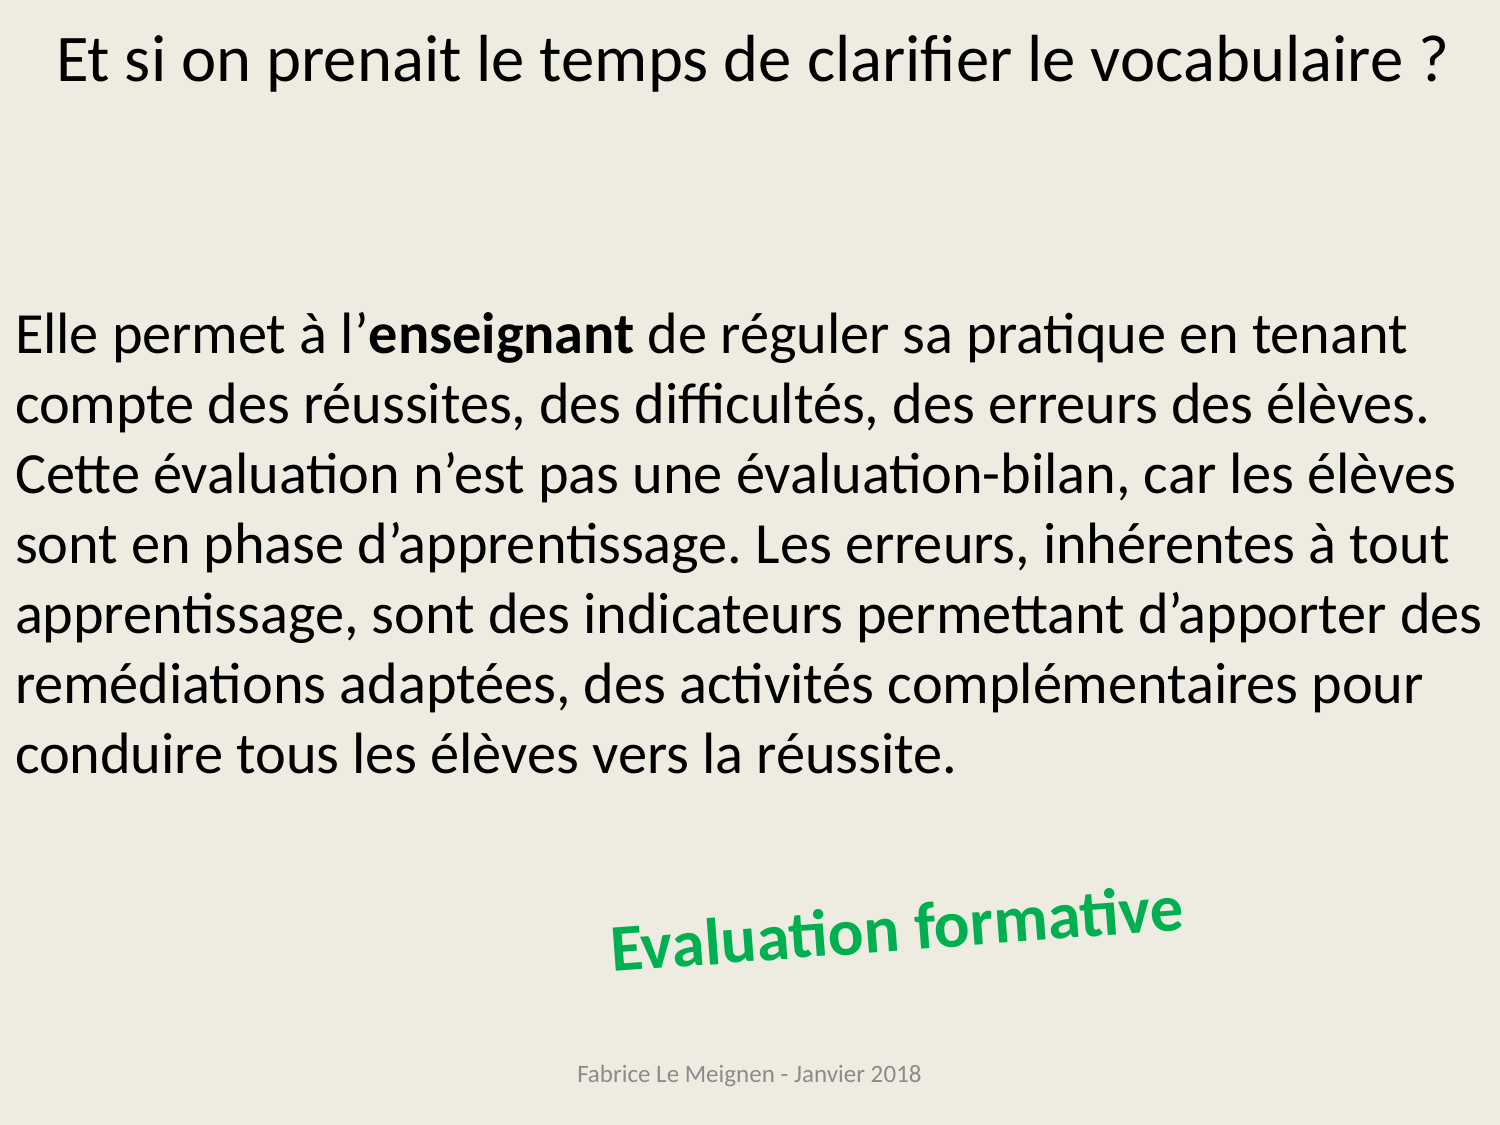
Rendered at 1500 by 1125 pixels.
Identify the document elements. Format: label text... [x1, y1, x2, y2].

title Elle permet à l’enseignant de réguler sa pratique en tenant compte des réussites, des difficultés, des erreurs des élèves. Cette évaluation n’est pas une évaluation-bilan, car les élèves sont en phase d’apprentissage. Les erreurs, inhérentes à tout apprentissage, sont des indicateurs permettant d’apporter des remédiations adaptées, des activités complémentaires pour conduire tous les élèves vers la réussite. [0, 160, 1500, 921]
text_box Et si on prenait le temps de clarifier le vocabulaire ? [41, 7, 1471, 102]
footer Fabrice Le Meignen - Janvier 2018 [512, 1042, 988, 1103]
text_box Evaluation formative [593, 921, 1312, 994]
